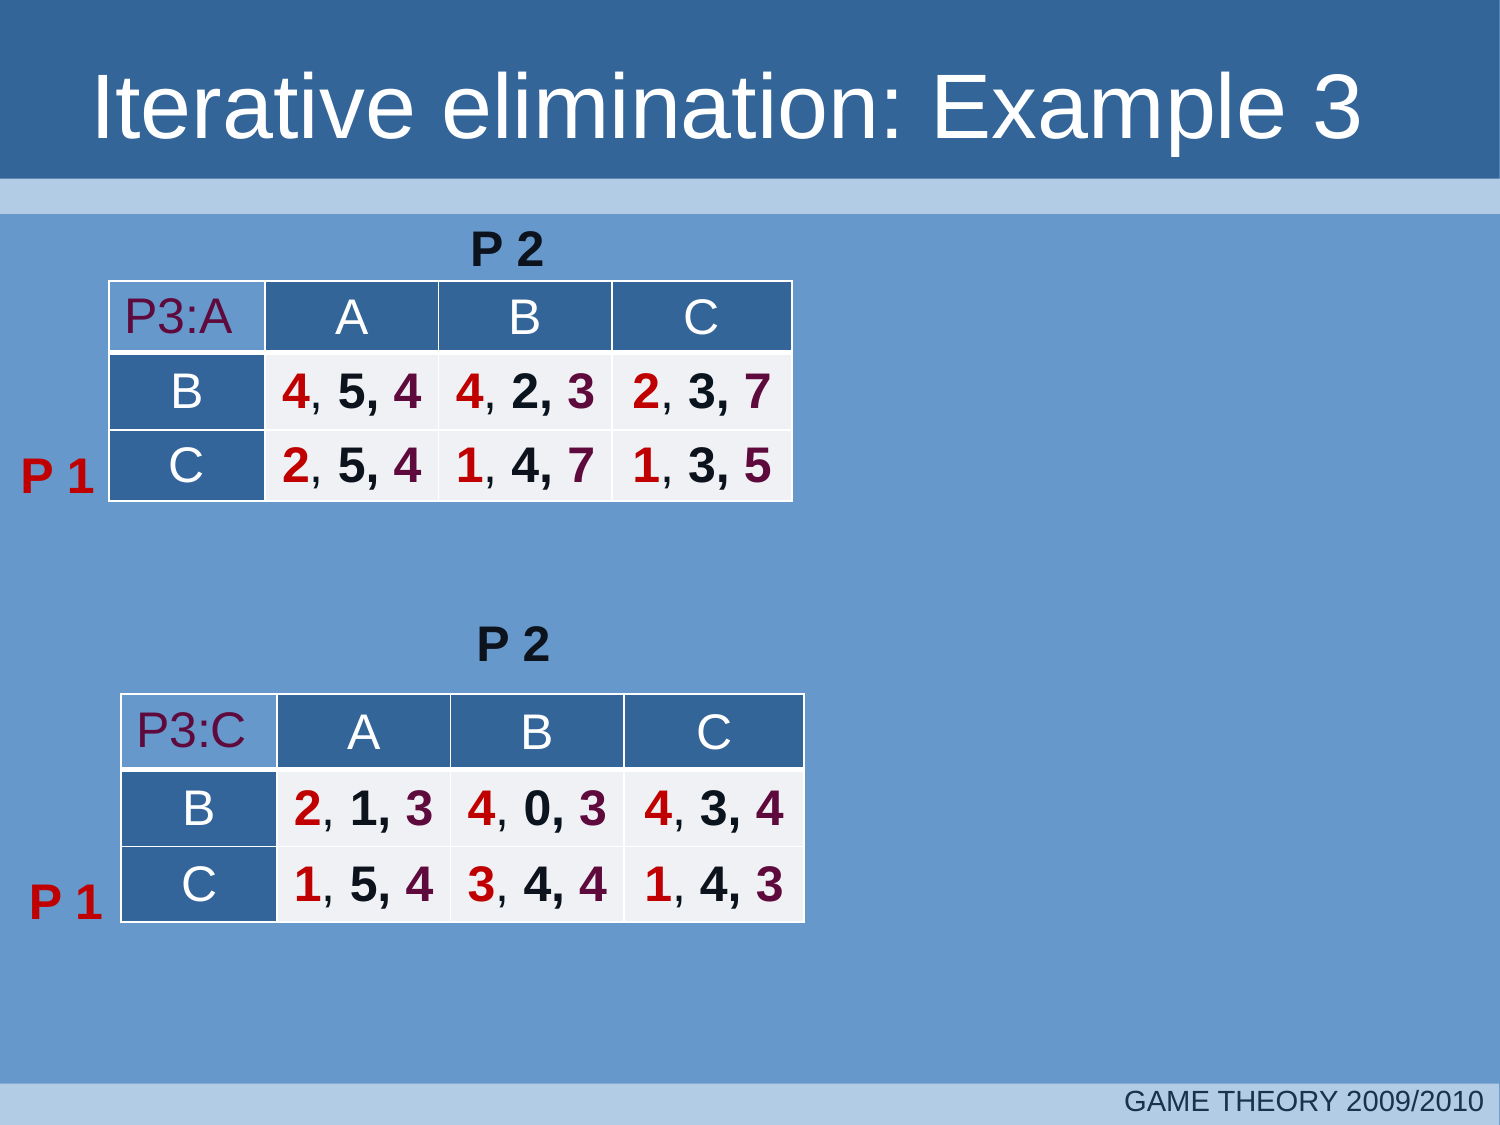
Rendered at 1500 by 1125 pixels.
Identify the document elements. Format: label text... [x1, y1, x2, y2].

table_cell 3, 4, 4 [451, 847, 623, 921]
table_header C [625, 695, 803, 767]
table_header B [451, 695, 623, 767]
text_box P 2 [414, 209, 601, 284]
text_box P 2 [420, 604, 607, 680]
table_header A [266, 282, 438, 350]
table_cell 4, 5, 4 [266, 355, 438, 429]
table_header A [278, 695, 450, 767]
table_cell 2, 3, 7 [613, 355, 791, 429]
table_cell 2, 5, 4 [266, 431, 438, 500]
table_cell B [122, 772, 276, 846]
table_header P3:C [122, 695, 276, 767]
table_header C [613, 282, 791, 350]
table_cell 1, 4, 7 [439, 431, 611, 500]
table_cell 1, 5, 4 [278, 847, 450, 921]
table_cell 1, 3, 5 [613, 431, 791, 500]
table_cell 4, 2, 3 [439, 355, 611, 429]
table_cell B [110, 355, 264, 429]
table_cell 4, 3, 4 [625, 772, 803, 846]
table_header B [439, 282, 611, 350]
table_cell C [122, 847, 276, 921]
table_header P3:A [110, 282, 264, 350]
table_cell 1, 4, 3 [625, 847, 803, 921]
text_box P 1 [0, 861, 132, 937]
title Iterative elimination: Example 3 [74, 42, 1436, 162]
table_cell 2, 1, 3 [278, 772, 450, 846]
table_cell C [110, 431, 264, 500]
text_box GAME THEORY 2009/2010 [1109, 1075, 1500, 1125]
table_cell 4, 0, 3 [451, 772, 623, 846]
text_box P 1 [0, 436, 116, 512]
